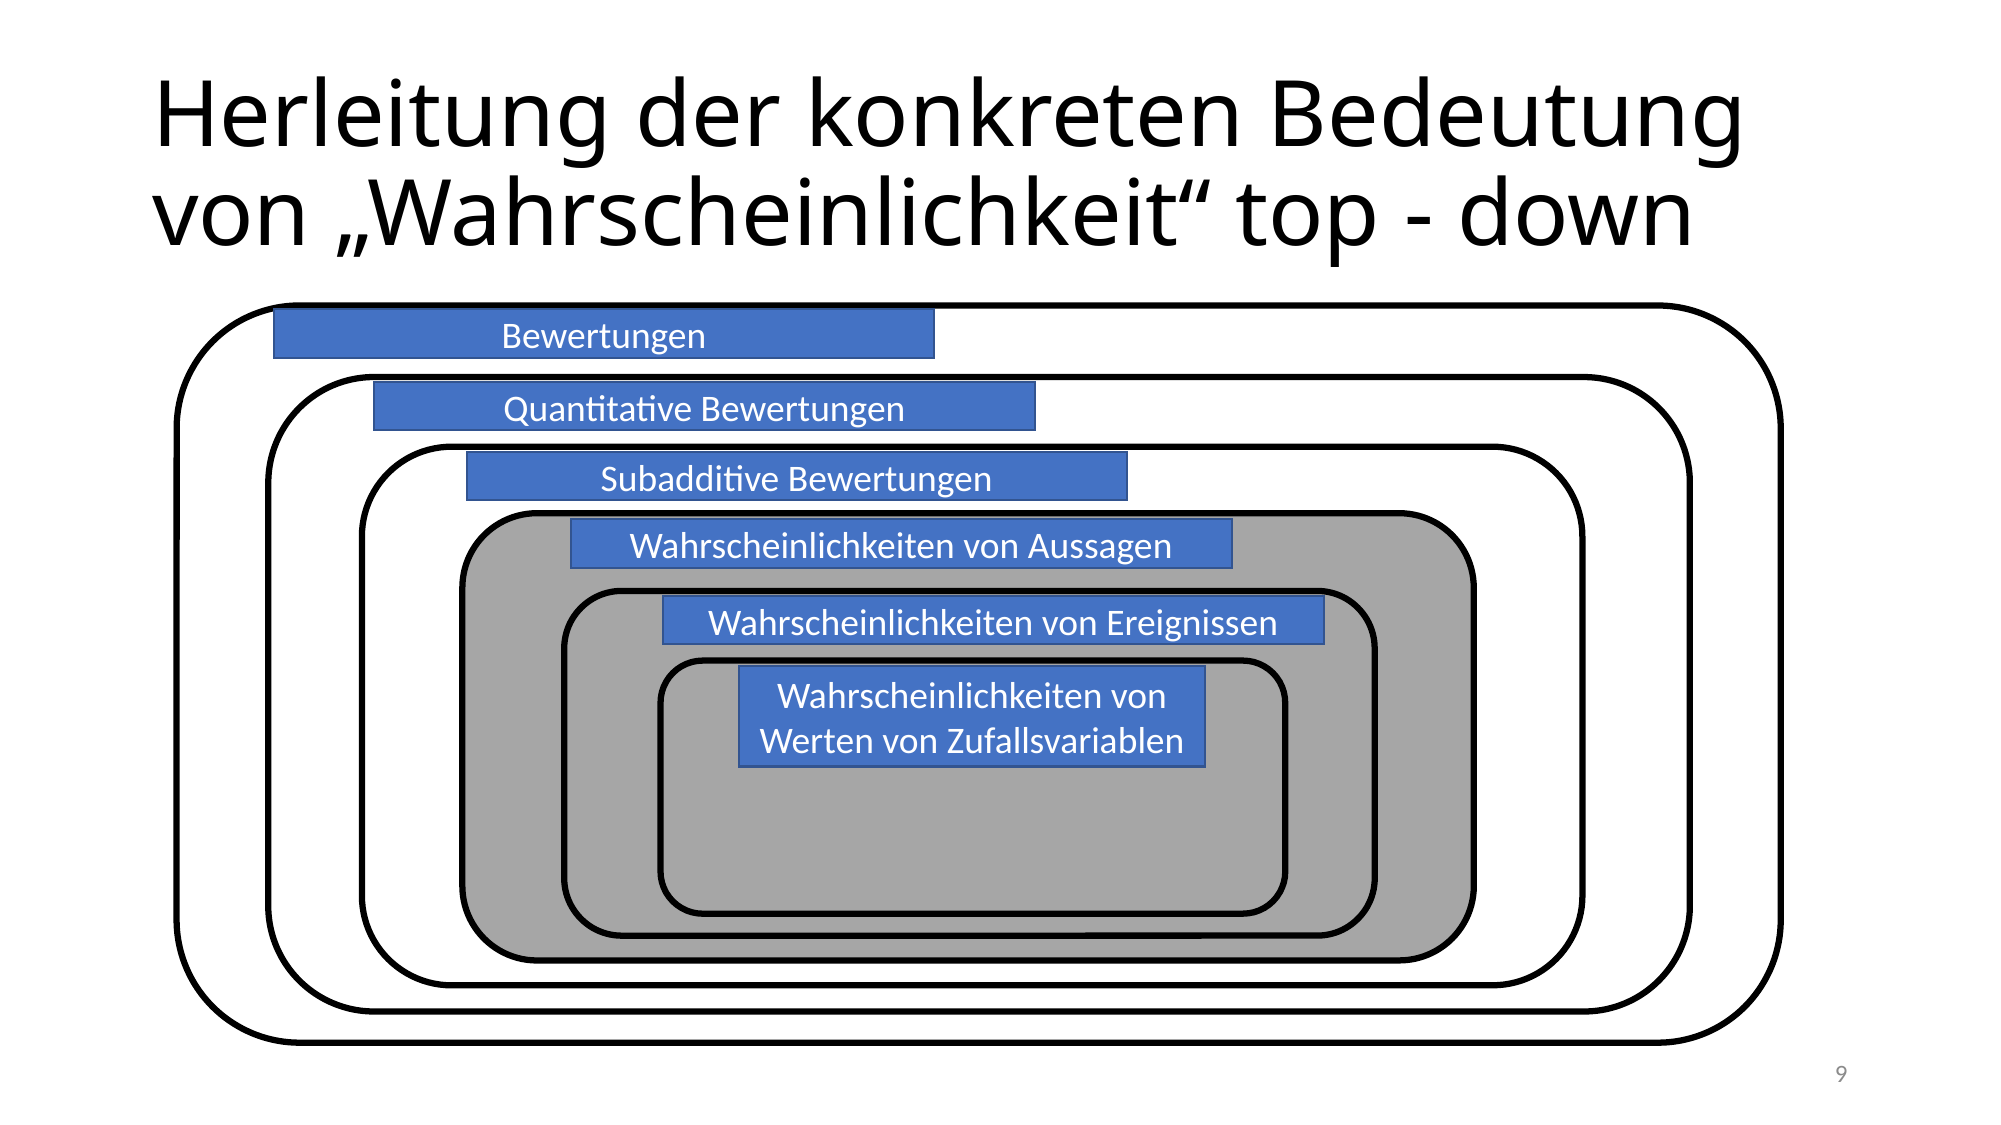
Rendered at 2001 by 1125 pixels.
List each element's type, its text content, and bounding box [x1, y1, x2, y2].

text_box Herleitung der konkreten Bedeutung von „Wahrscheinlichkeit“ top - down [137, 59, 1863, 278]
text_box Wahrscheinlichkeiten von Werten von Zufallsvariablen [738, 665, 1206, 768]
text_box [461, 512, 1475, 962]
text_box [360, 445, 1584, 987]
text_box Wahrscheinlichkeiten von Ereignissen [662, 595, 1325, 645]
text_box [659, 659, 1287, 915]
text_box Wahrscheinlichkeiten von Aussagen [570, 518, 1233, 569]
text_box Bewertungen [273, 308, 935, 359]
text_box [563, 589, 1376, 937]
text_box [267, 375, 1691, 1013]
text_box Quantitative Bewertungen [373, 381, 1036, 431]
text_box Subadditive Bewertungen [466, 451, 1128, 501]
text_box [175, 304, 1782, 1044]
slide_number 9 [1412, 1042, 1863, 1103]
